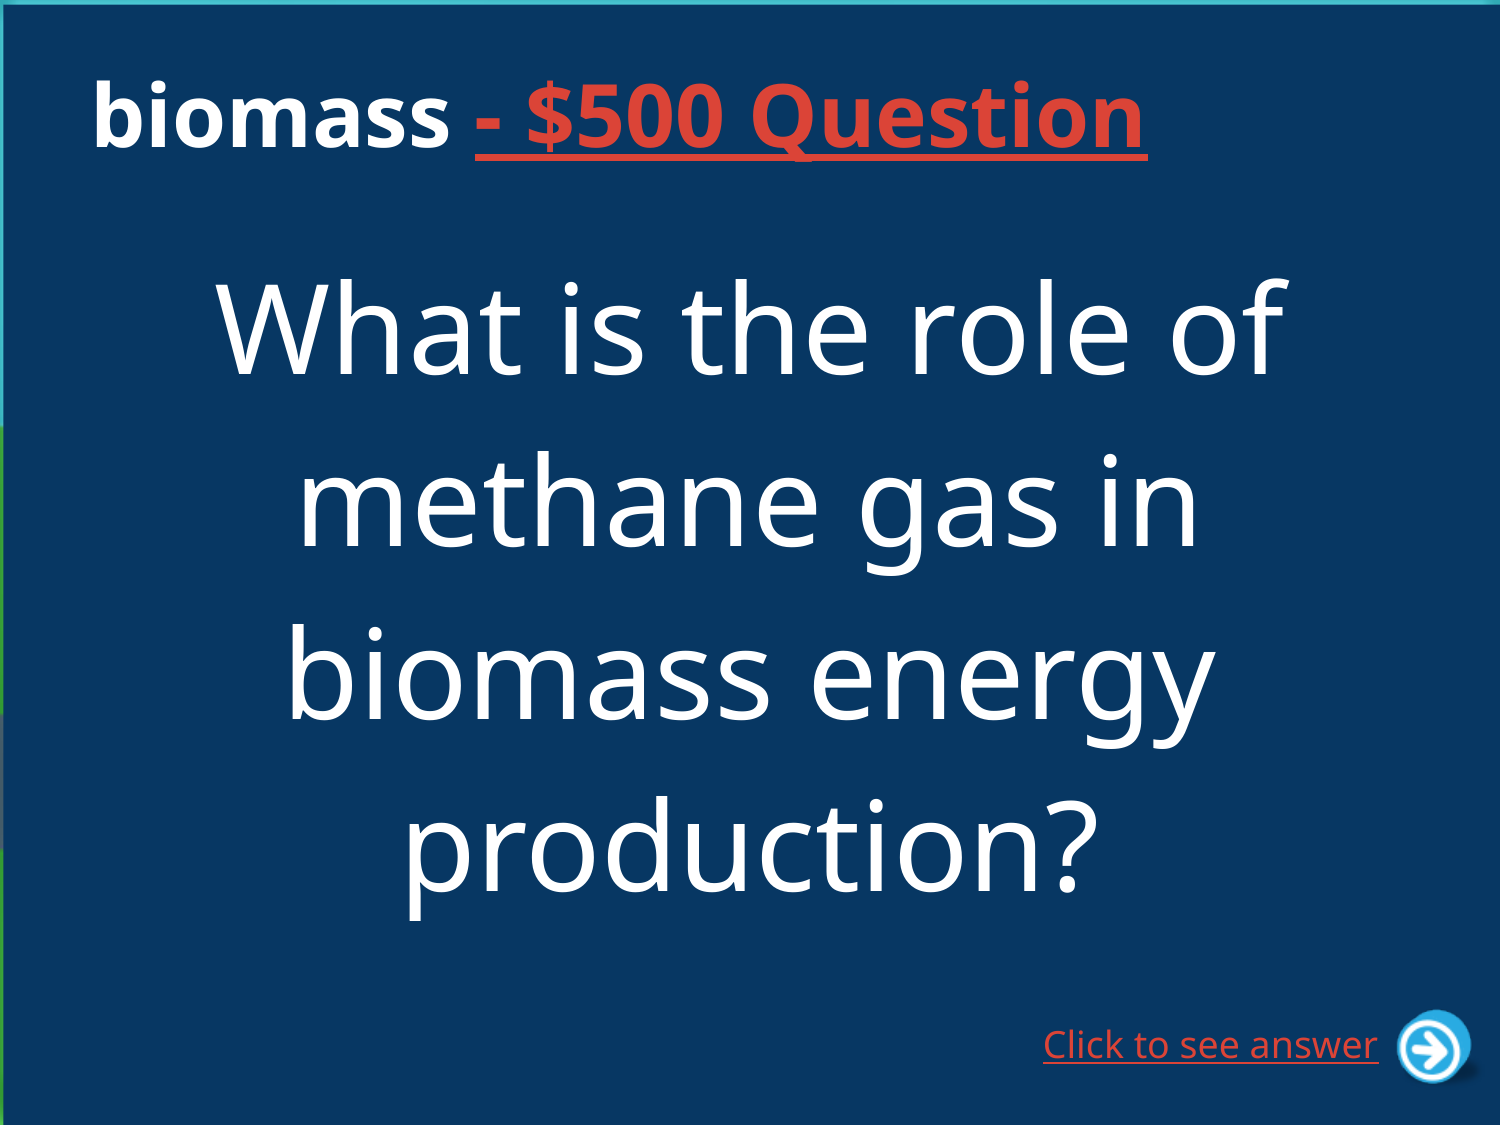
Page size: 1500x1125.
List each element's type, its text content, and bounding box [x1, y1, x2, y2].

list What is the role of methane gas in biomass energy production? [75, 169, 1425, 976]
picture [0, 0, 1500, 1125]
picture [1384, 996, 1485, 1097]
text_box [3, 4, 1500, 1125]
text_box Click to see answer [984, 985, 1438, 1109]
title biomass - $500 Question [75, 45, 1425, 169]
